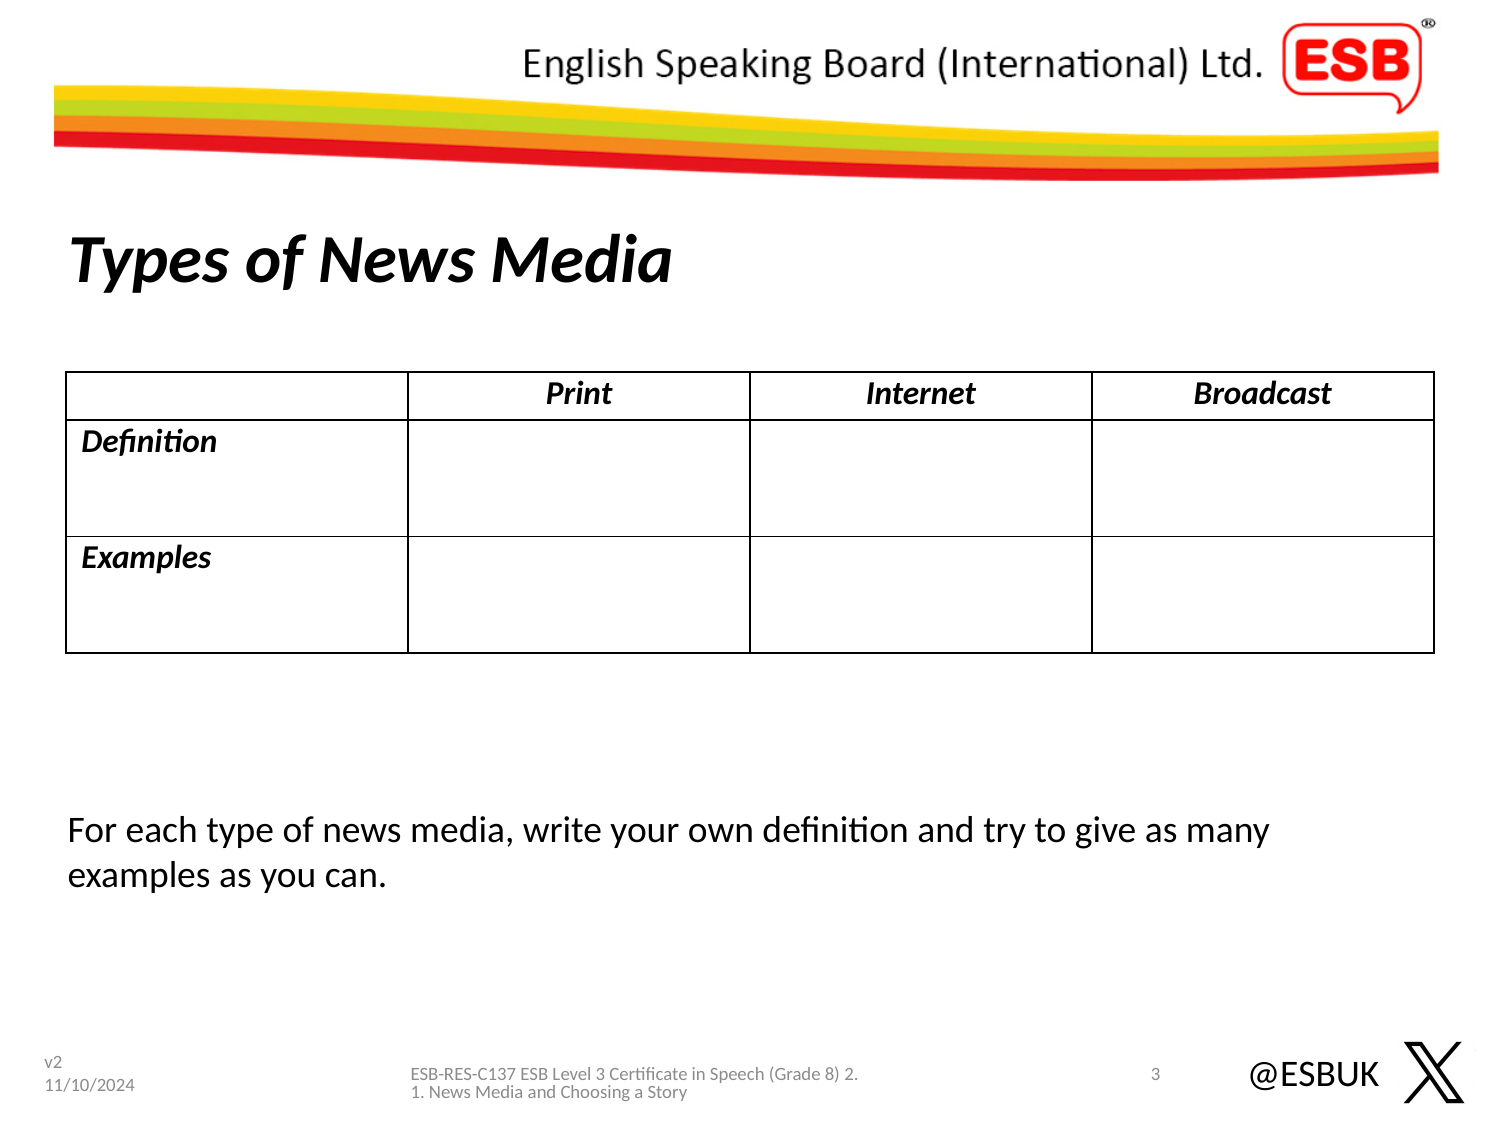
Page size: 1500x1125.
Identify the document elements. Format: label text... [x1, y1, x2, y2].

table_cell [751, 537, 1091, 652]
table_cell [409, 421, 749, 536]
table_header Internet [751, 373, 1091, 419]
picture [1395, 1029, 1476, 1116]
table_cell [751, 421, 1091, 536]
table_header [67, 373, 407, 419]
table_cell [1093, 537, 1433, 652]
table_cell [1093, 421, 1433, 536]
table_cell Examples [67, 537, 407, 652]
title Types of News Media [53, 201, 1347, 320]
table_header Print [409, 373, 749, 419]
table_header Broadcast [1093, 373, 1433, 419]
text_box For each type of news media, write your own definition and try to give as many examples as you can. [53, 797, 1421, 903]
footer ESB-RES-C137 ESB Level 3 Certificate in Speech (Grade 8) 2.1. News Media and Choosing a Story [395, 1042, 874, 1103]
table_cell [409, 537, 749, 652]
picture [0, 0, 1500, 189]
slide_number 3 [930, 1042, 1176, 1103]
table_cell Definition [67, 421, 407, 536]
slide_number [29, 1042, 160, 1103]
